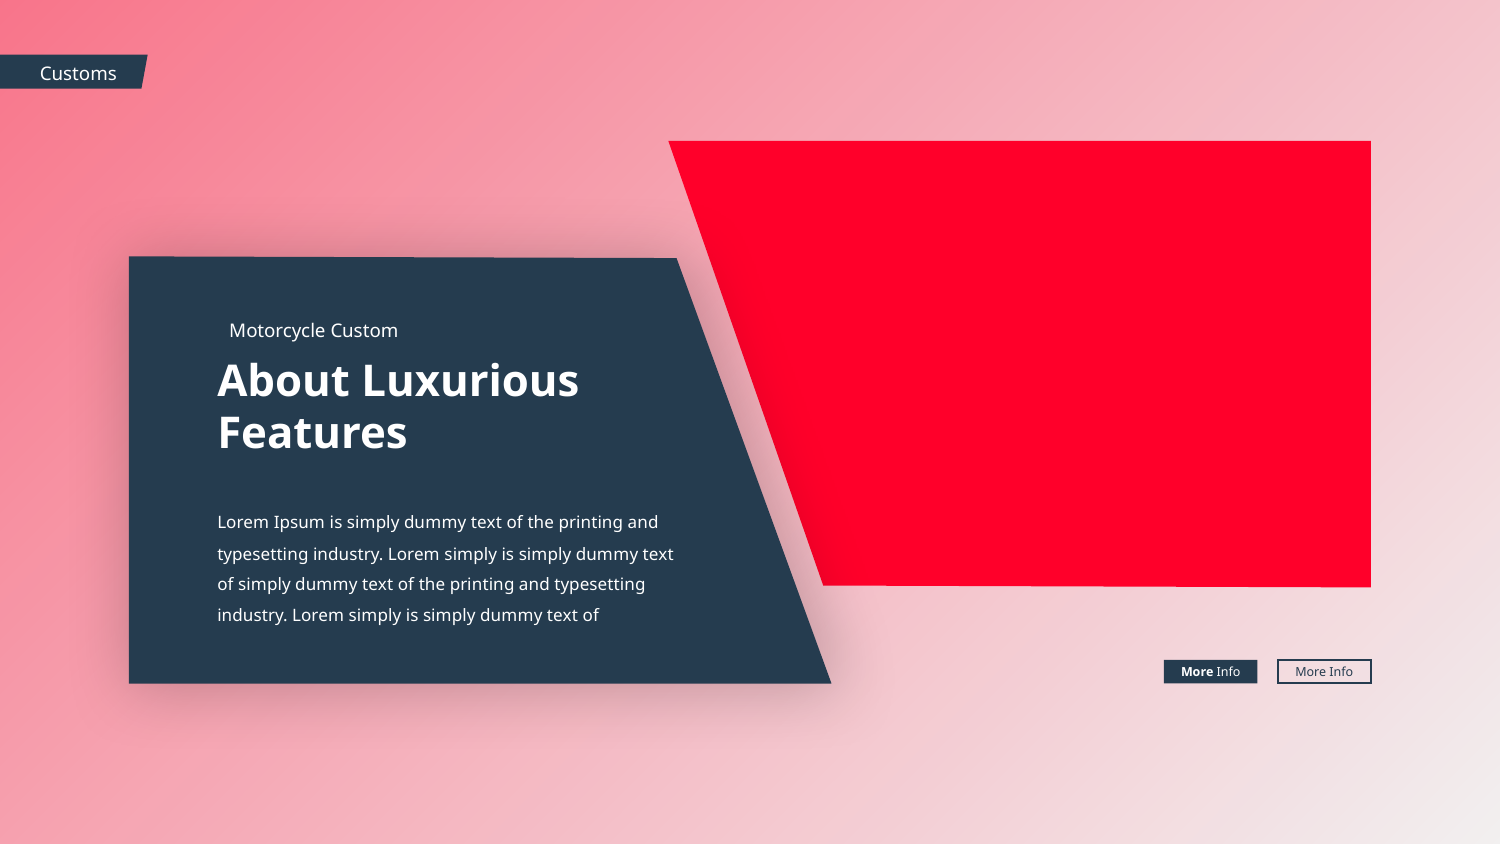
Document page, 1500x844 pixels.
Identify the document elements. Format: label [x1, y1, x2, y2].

picture [0, 0, 1500, 844]
text_box [0, 54, 264, 93]
